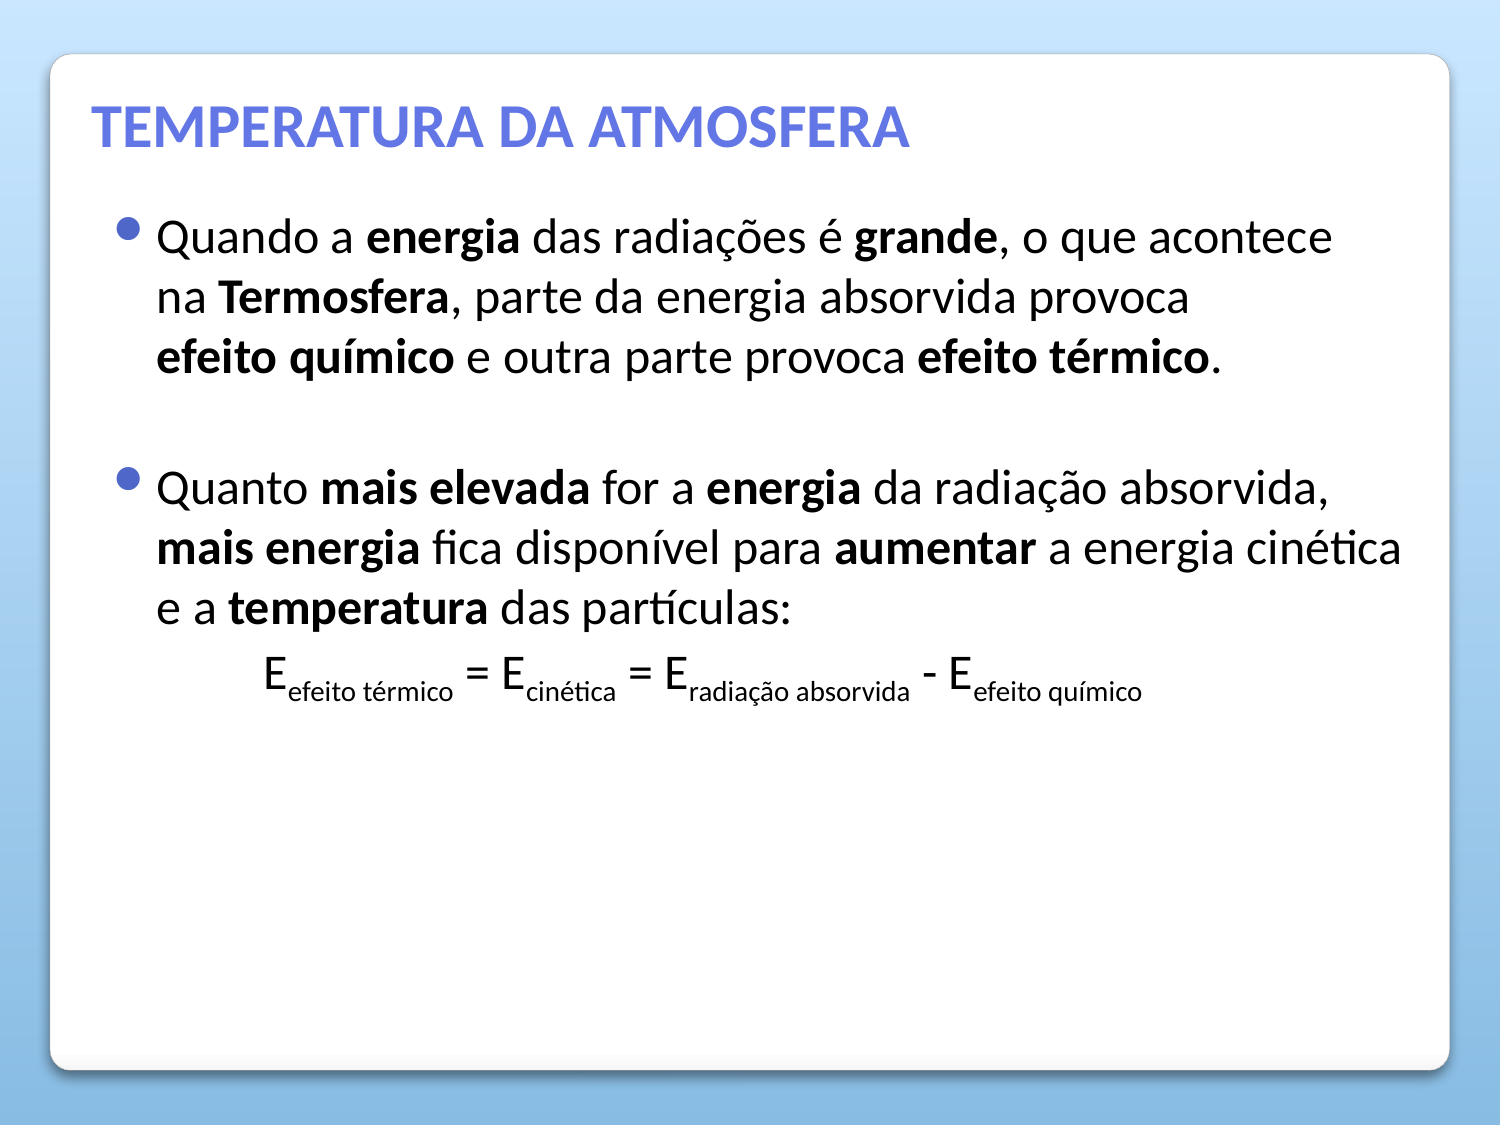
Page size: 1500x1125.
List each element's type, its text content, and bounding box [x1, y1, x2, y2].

text_box Quando a energia das radiações é grande, o que acontece na Termosfera, parte da energia absorvida provoca efeito químico e outra parte provoca efeito térmico. Quanto mais elevada for a energia da radiação absorvida, mais energia fica disponível para aumentar a energia cinética e a temperatura das partículas: Eefeito térmico = Ecinética = Eradiação absorvida - Eefeito químico [98, 196, 1424, 1017]
text_box temperatura da atmosfera [76, 78, 1412, 173]
